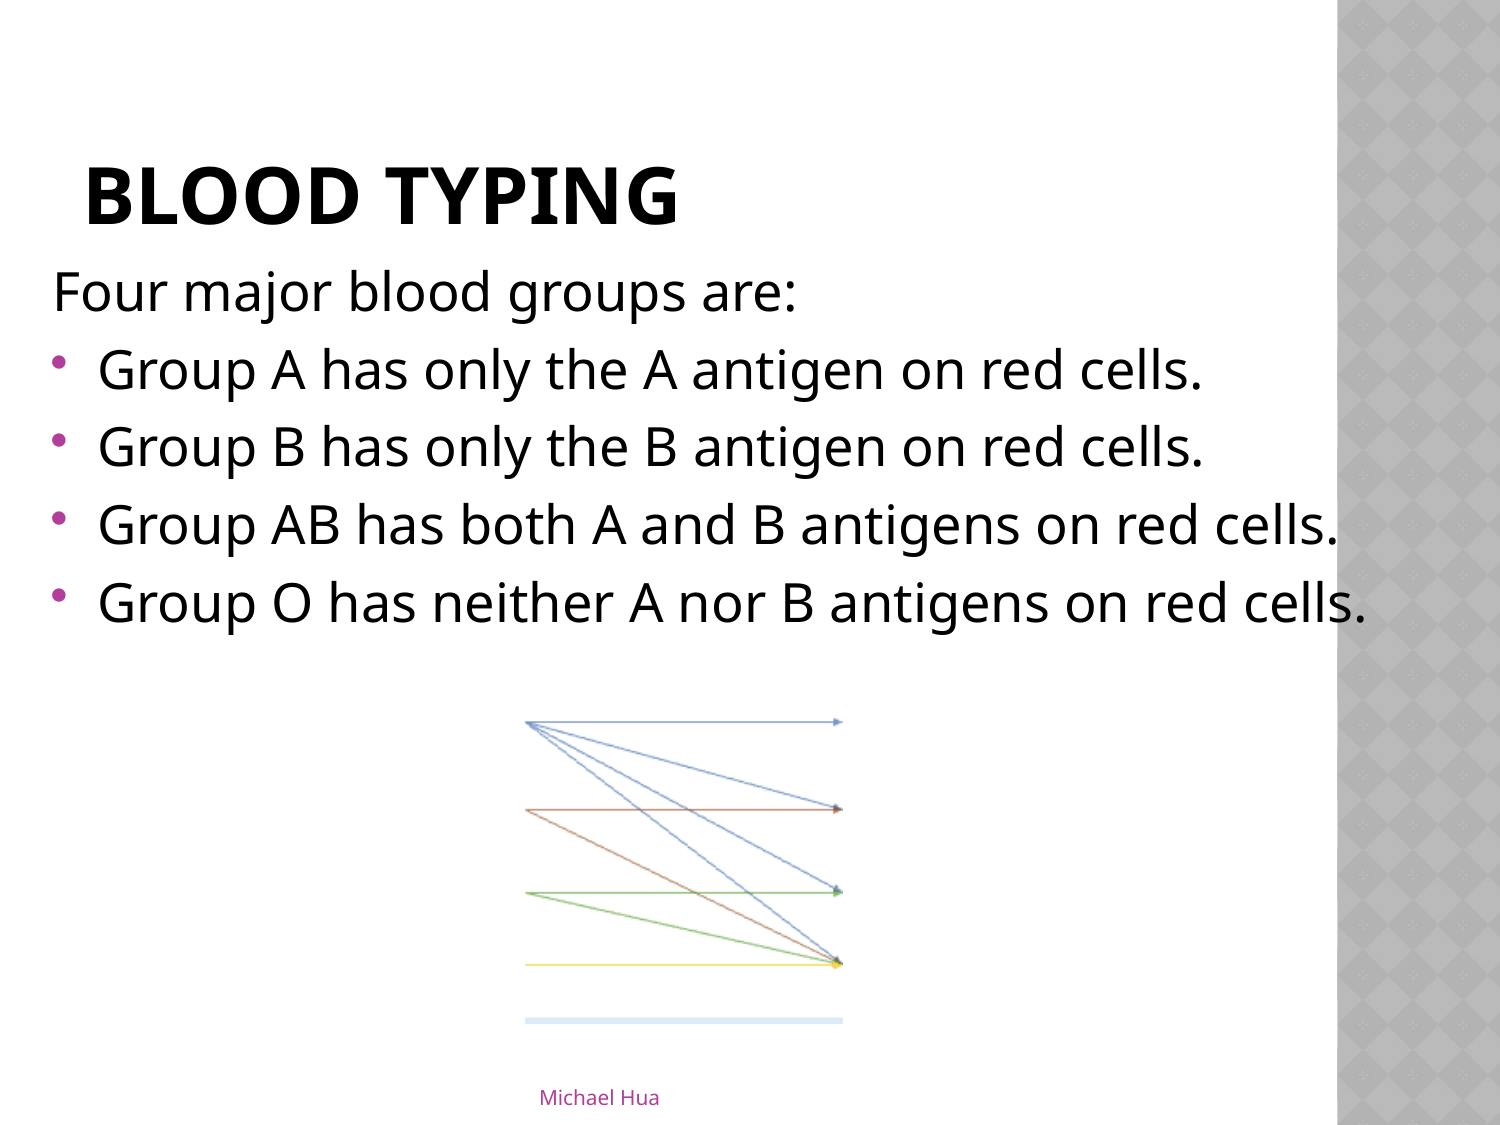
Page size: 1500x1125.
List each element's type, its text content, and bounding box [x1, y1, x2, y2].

picture [524, 661, 843, 1024]
list Four major blood groups are: Group A has only the A antigen on red cells. Group B has only the B antigen on red cells. Group AB has both A and B antigens on red cells. Group O has neither A nor B antigens on red cells. [37, 249, 1388, 993]
title Blood typing [75, 52, 1263, 240]
footer Michael Hua [75, 1075, 675, 1114]
